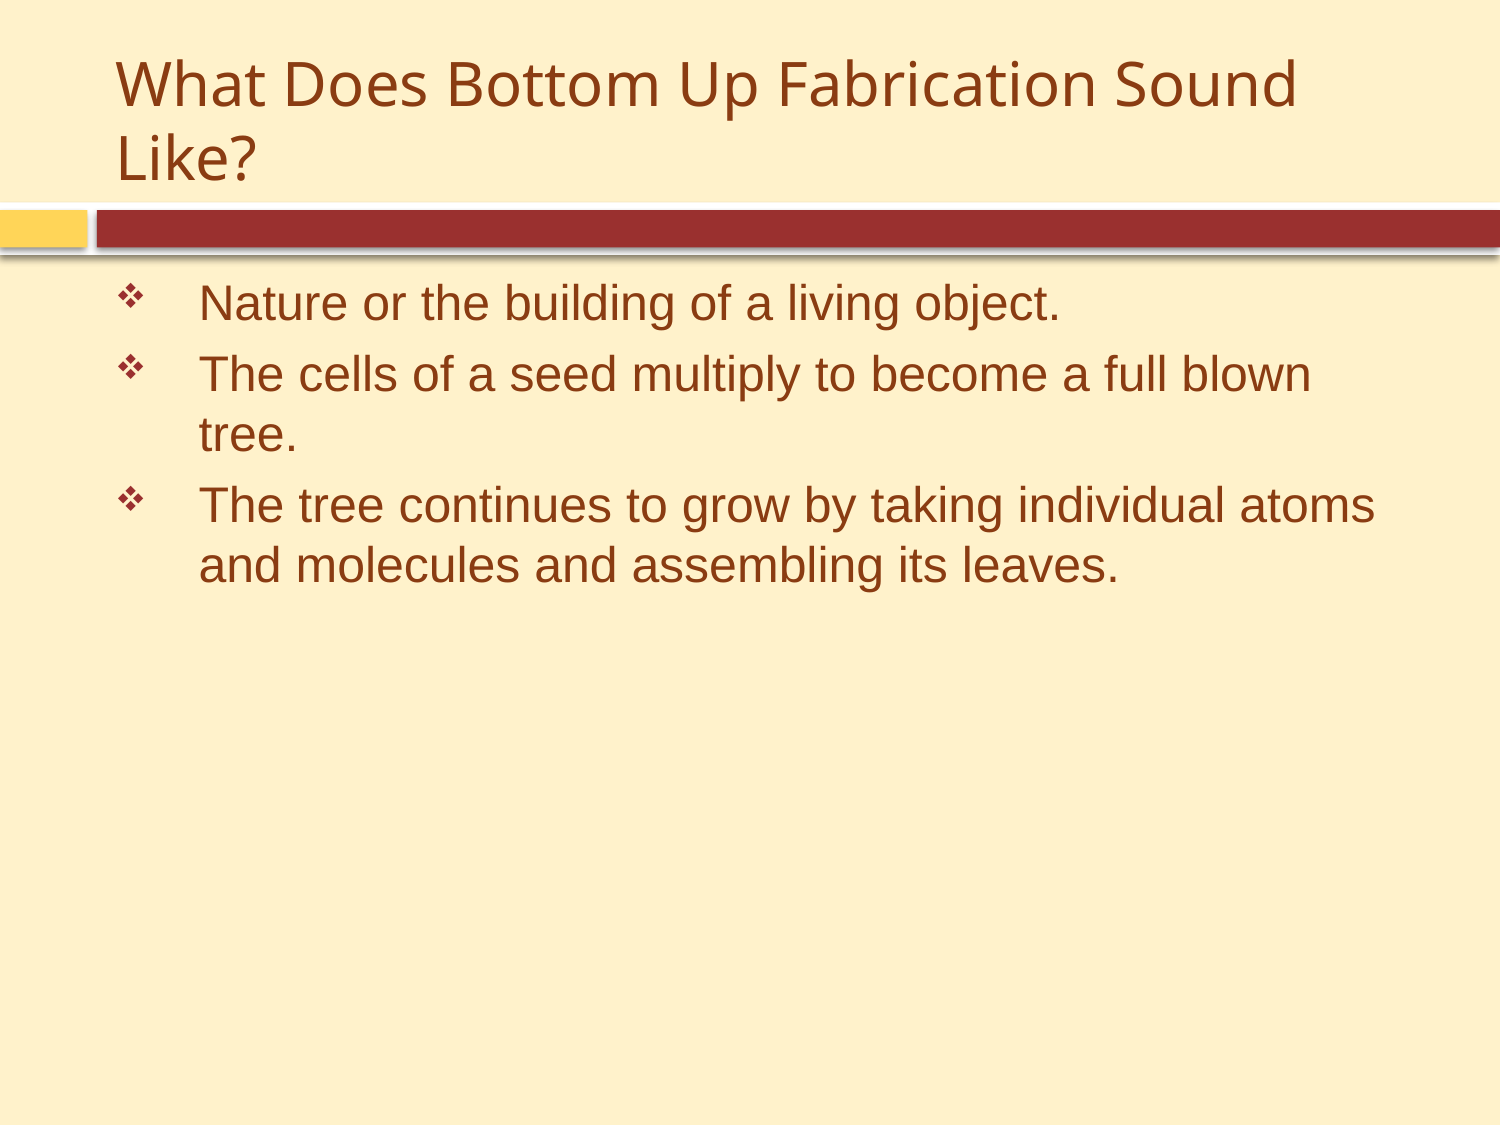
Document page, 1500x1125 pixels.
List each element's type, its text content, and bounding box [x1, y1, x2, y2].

list Nature or the building of a living object. The cells of a seed multiply to become a full blown tree. The tree continues to grow by taking individual atoms and molecules and assembling its leaves. [100, 262, 1438, 1000]
title What Does Bottom Up Fabrication Sound Like? [100, 37, 1438, 200]
